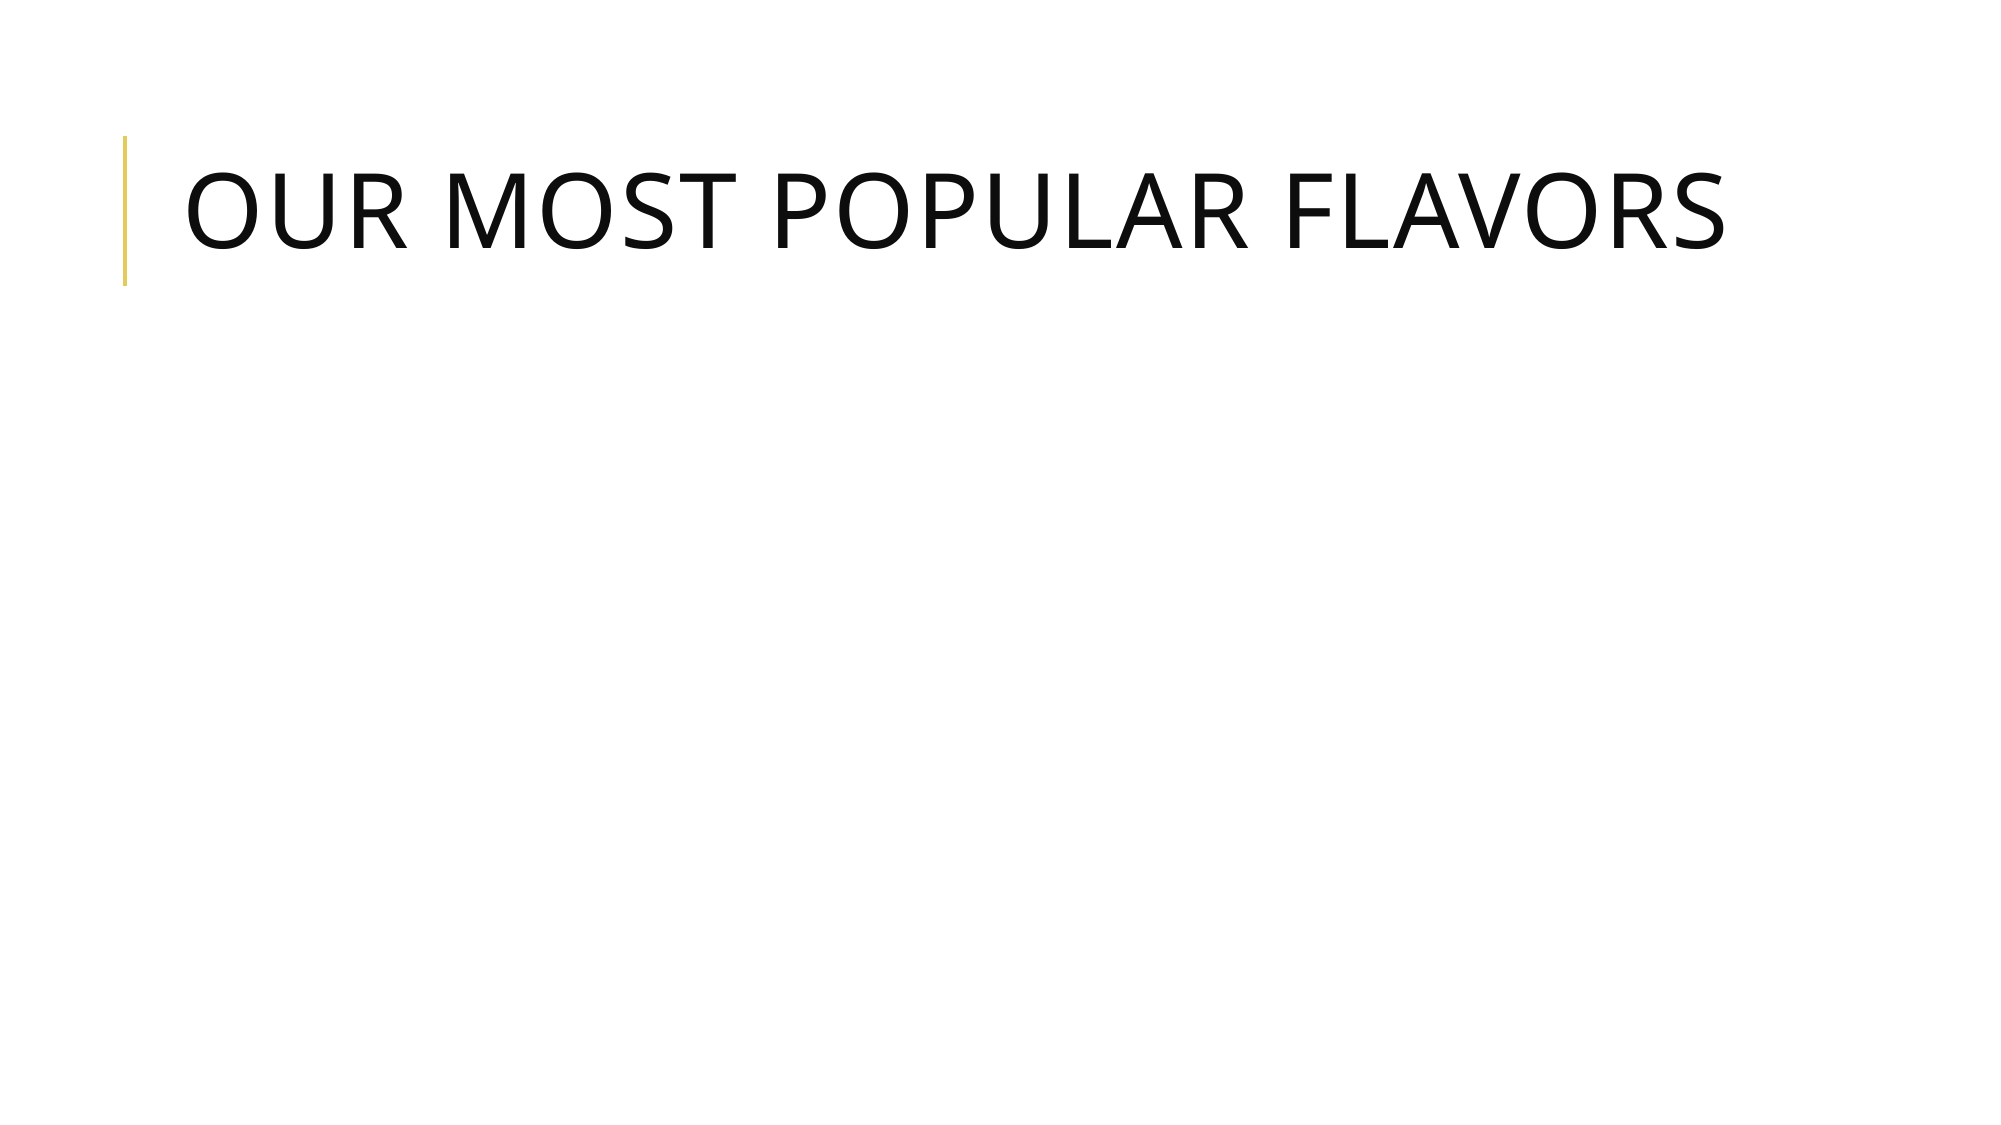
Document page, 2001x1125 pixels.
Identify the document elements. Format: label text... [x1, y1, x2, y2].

title Our most popular flavors [168, 96, 1763, 342]
